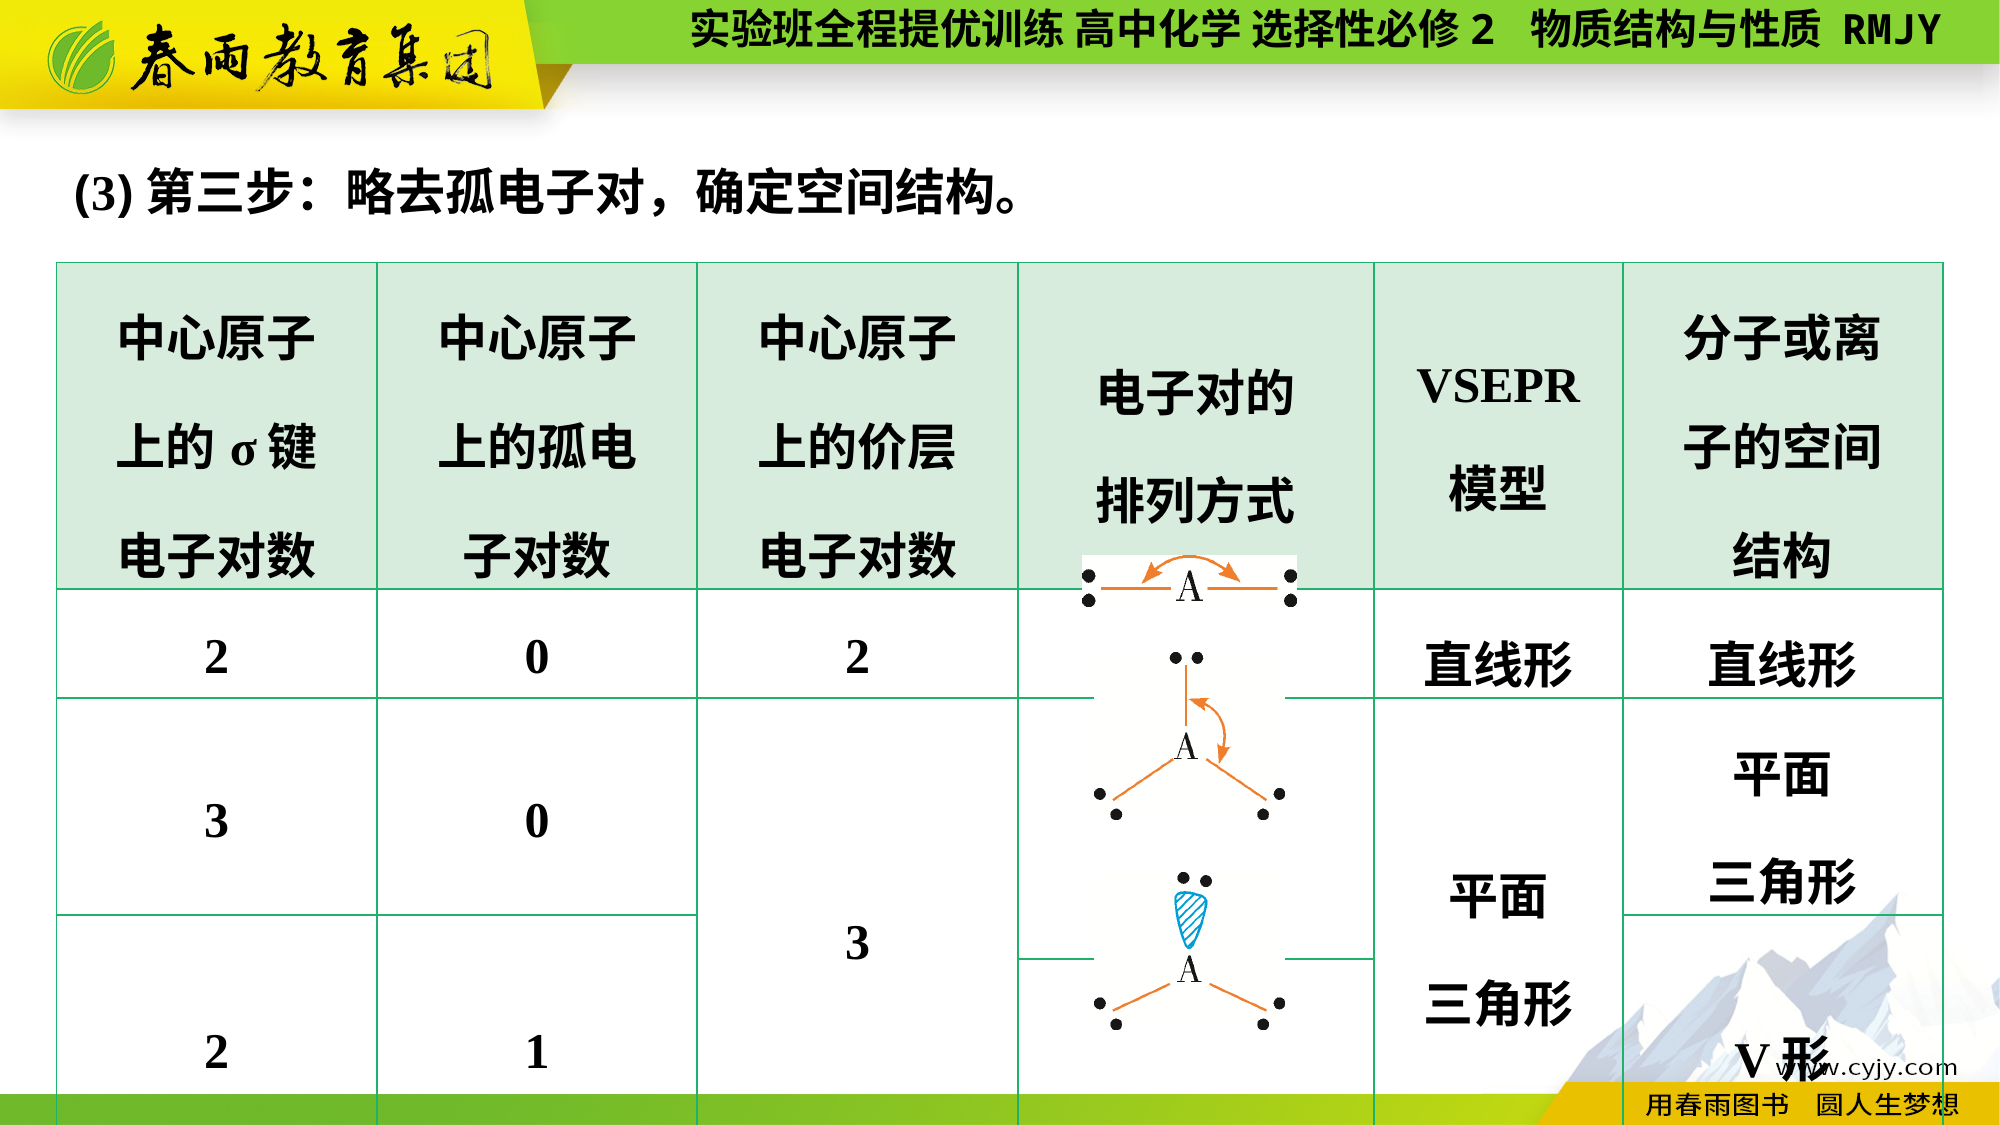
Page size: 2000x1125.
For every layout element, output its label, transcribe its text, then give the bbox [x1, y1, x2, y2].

table_header 电子对的 排列方式 [1019, 263, 1373, 588]
table_cell V形 [1624, 916, 1942, 1125]
picture [1094, 652, 1285, 821]
picture [1094, 871, 1285, 1030]
picture [1082, 554, 1297, 607]
table_cell 2 [57, 590, 376, 697]
table_header 分子或离 子的空间 结构 [1624, 263, 1942, 588]
table_cell [1019, 960, 1373, 1125]
table_cell [1019, 590, 1373, 697]
table_cell 2 [698, 590, 1017, 697]
table_cell 0 [378, 699, 696, 914]
table_header 中心原子 上的σ键 电子对数 [57, 263, 376, 588]
table_cell 直线形 [1624, 590, 1942, 697]
table_header 中心原子 上的孤电 子对数 [378, 263, 696, 588]
table_cell 3 [57, 699, 376, 914]
table_cell 平面 三角形 [1375, 699, 1622, 1125]
list (3)第三步：略去孤电子对，确定空间结构。 [59, 122, 1944, 217]
table_header VSEPR 模型 [1375, 263, 1622, 588]
table_cell [1019, 699, 1373, 958]
table_cell 1 [378, 916, 696, 1125]
picture [0, 0, 2000, 1125]
table_cell 平面 三角形 [1624, 699, 1942, 914]
table_header 中心原子 上的价层 电子对数 [698, 263, 1017, 588]
table_cell 3 [698, 699, 1017, 1125]
table_cell 0 [378, 590, 696, 697]
table_cell 直线形 [1375, 590, 1622, 697]
table_cell 2 [57, 916, 376, 1125]
